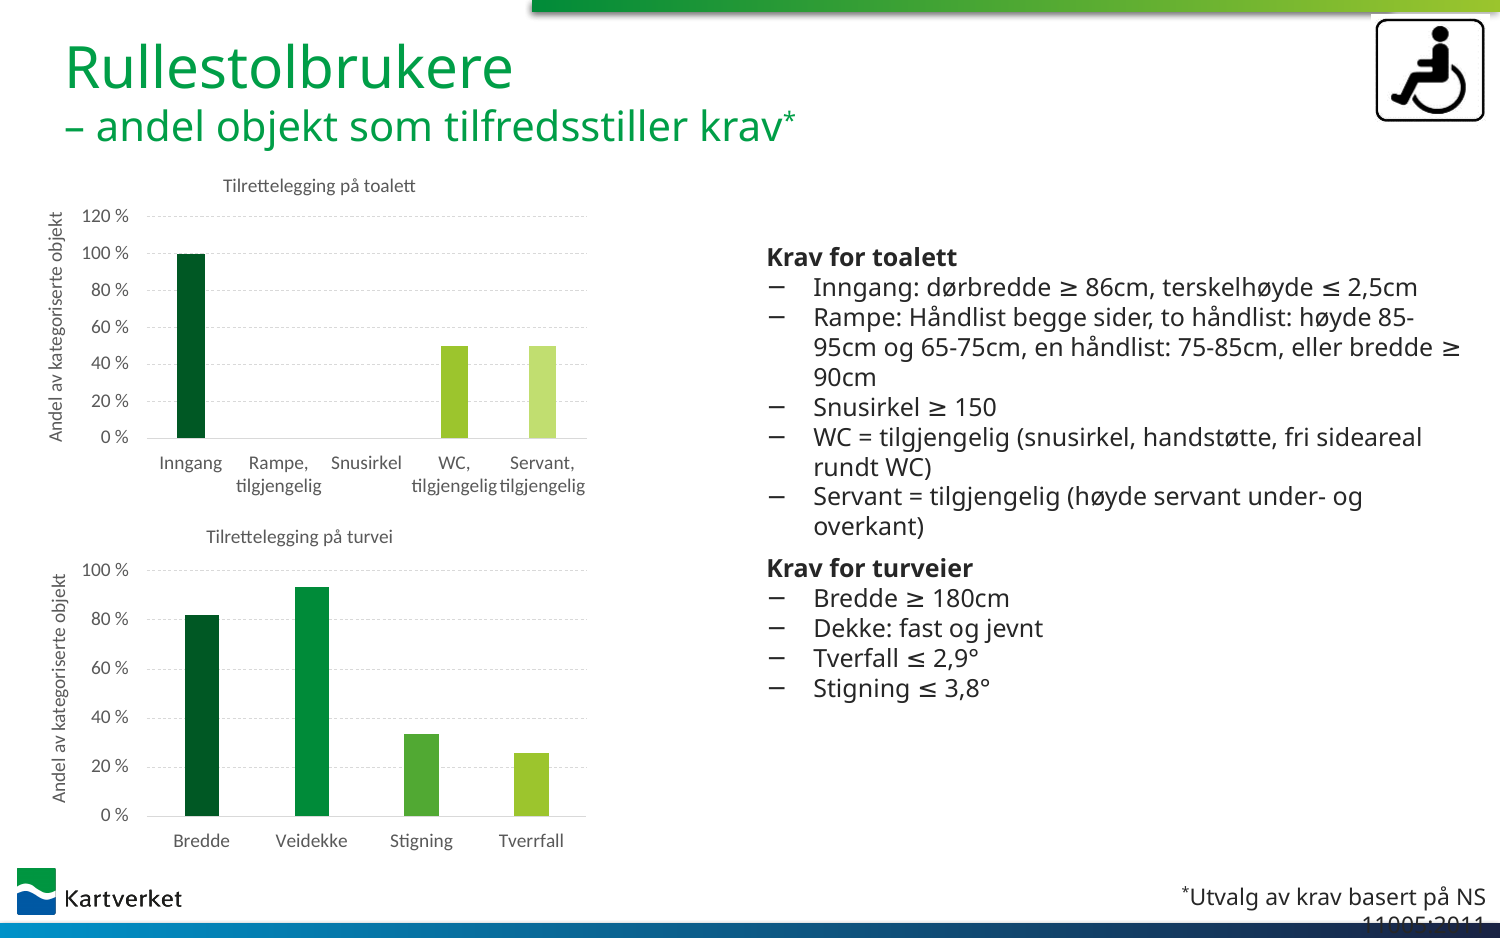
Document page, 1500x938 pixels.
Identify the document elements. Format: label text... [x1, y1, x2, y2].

picture [41, 520, 598, 859]
picture [1371, 13, 1491, 127]
text_box *Utvalg av krav basert på NS 11005:2011 [1068, 873, 1500, 938]
text_box Krav for turveier Bredde ≥ 180cm Dekke: fast og jevnt Tverfall ≤ 2,9° Stigning ≤ 3,8° [751, 545, 1483, 710]
text_box Krav for toalett Inngang: dørbredde ≥ 86cm, terskelhøyde ≤ 2,5cm Rampe: Håndlist begge sider, to håndlist: høyde 85-95cm og 65-75cm, en håndlist: 75-85cm, eller bredde ≥ 90cm Snusirkel ≥ 150 WC = tilgjengelig (snusirkel, handstøtte, fri sideareal rundt WC) Servant = tilgjengelig (høyde servant under- og overkant) [751, 234, 1483, 545]
text_box Rullestolbrukere – andel objekt som tilfredsstiller krav* [49, 14, 1431, 158]
picture [41, 166, 598, 505]
